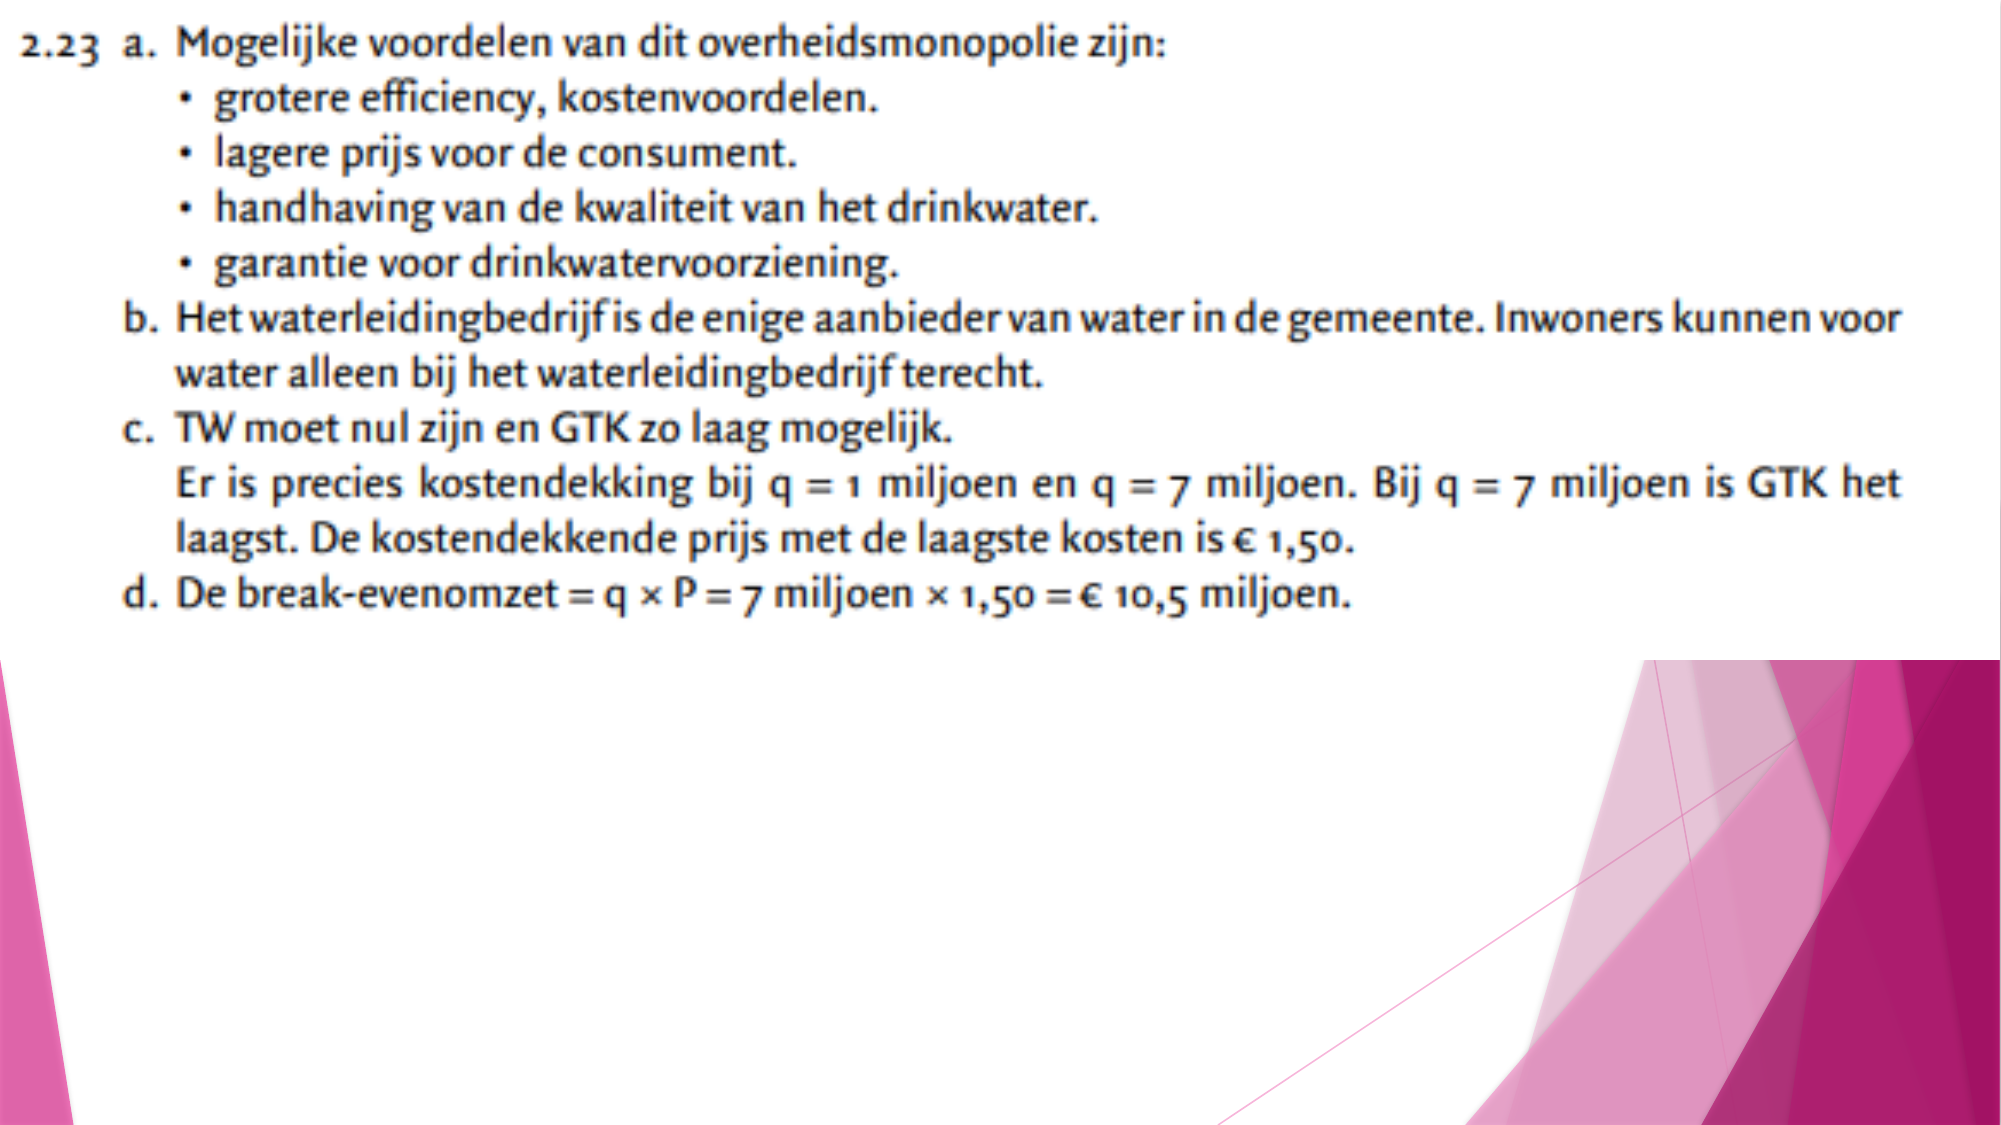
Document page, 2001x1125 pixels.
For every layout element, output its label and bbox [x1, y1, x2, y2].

picture [0, 0, 2000, 661]
